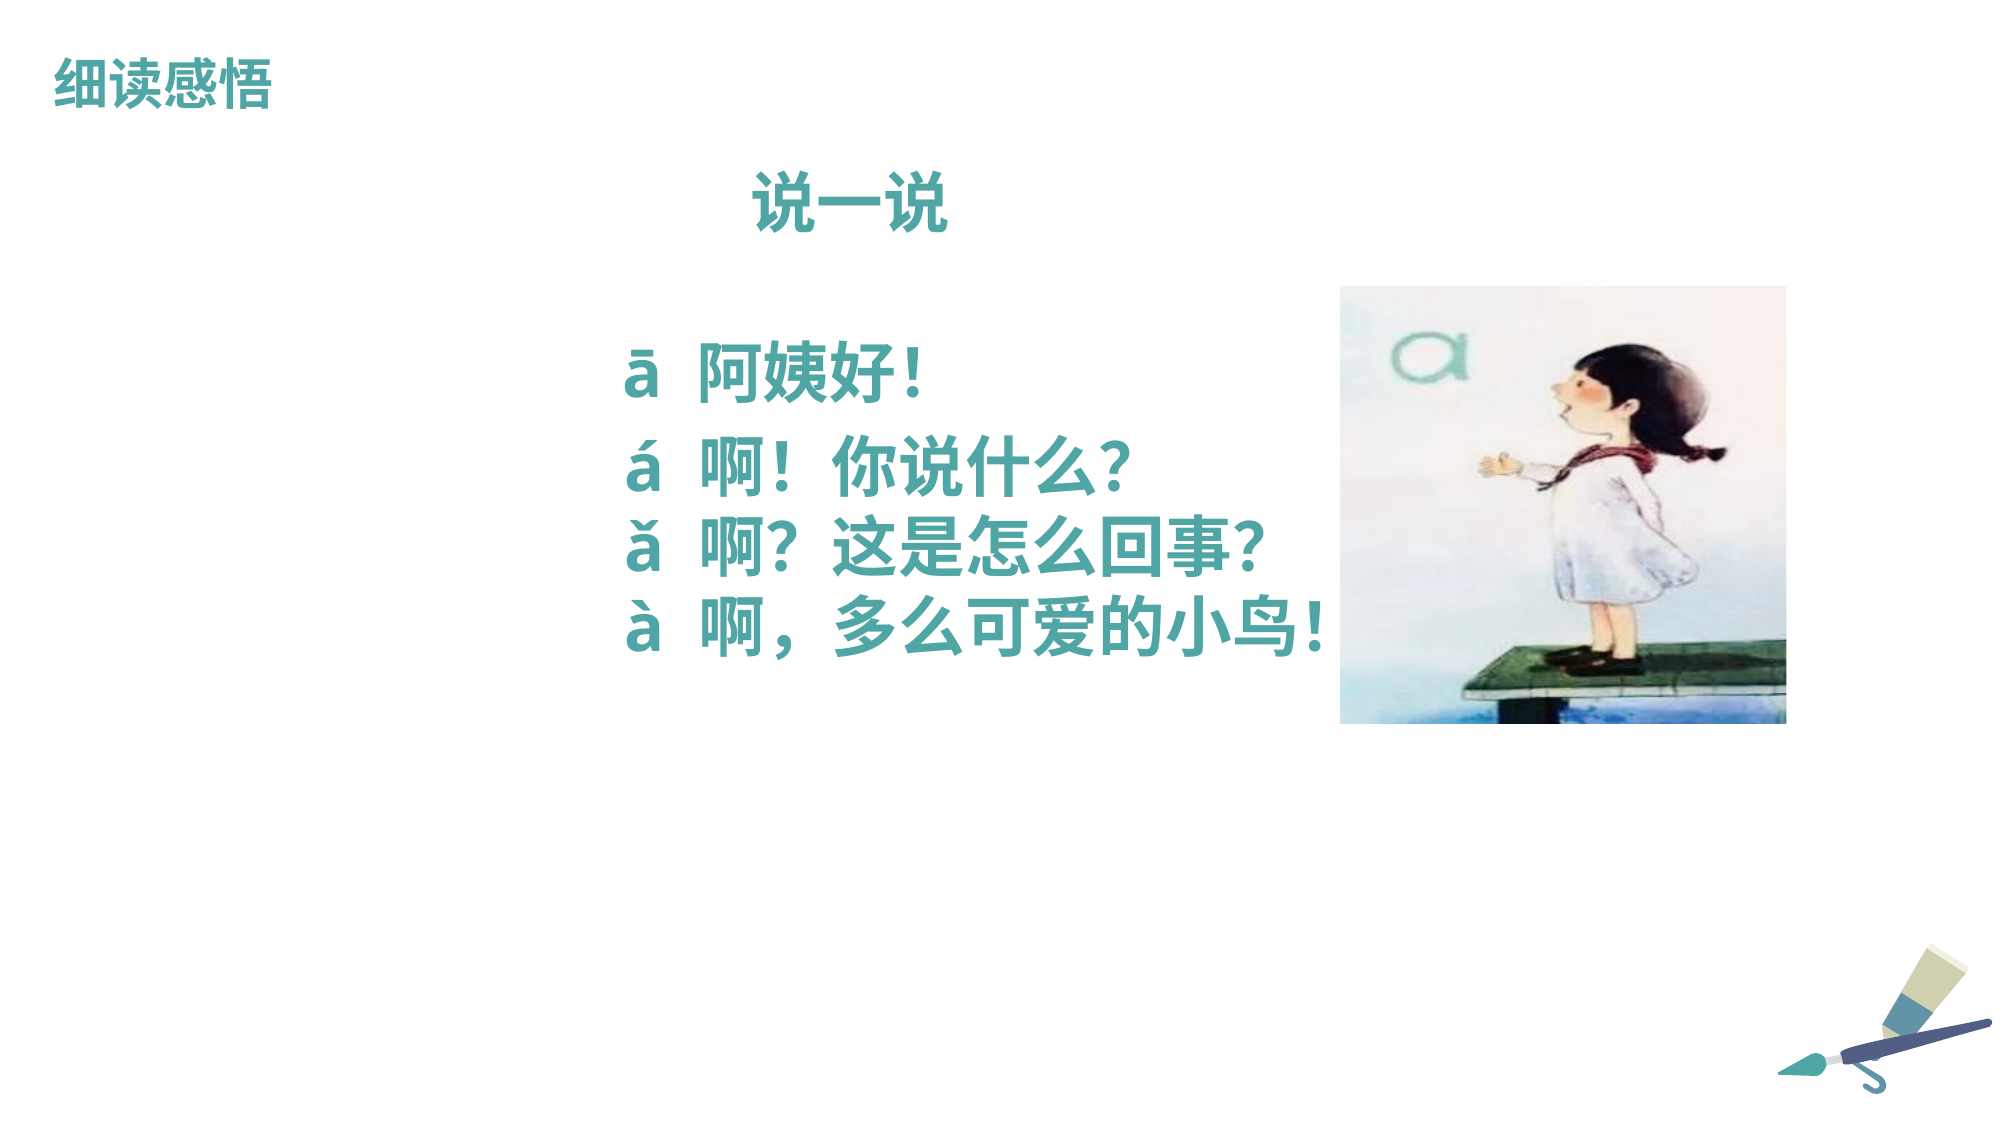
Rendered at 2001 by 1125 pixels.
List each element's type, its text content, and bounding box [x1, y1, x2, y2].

text_box 说一说 [698, 141, 1249, 250]
text_box 细读感悟 [38, 42, 289, 124]
text_box ā 阿姨好！ [607, 323, 978, 499]
picture [1339, 286, 1787, 724]
text_box á 啊！你说什么？ ǎ 啊？这是怎么回事？ à 啊，多么可爱的小鸟！ [610, 417, 1339, 672]
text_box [1811, 945, 1974, 1125]
